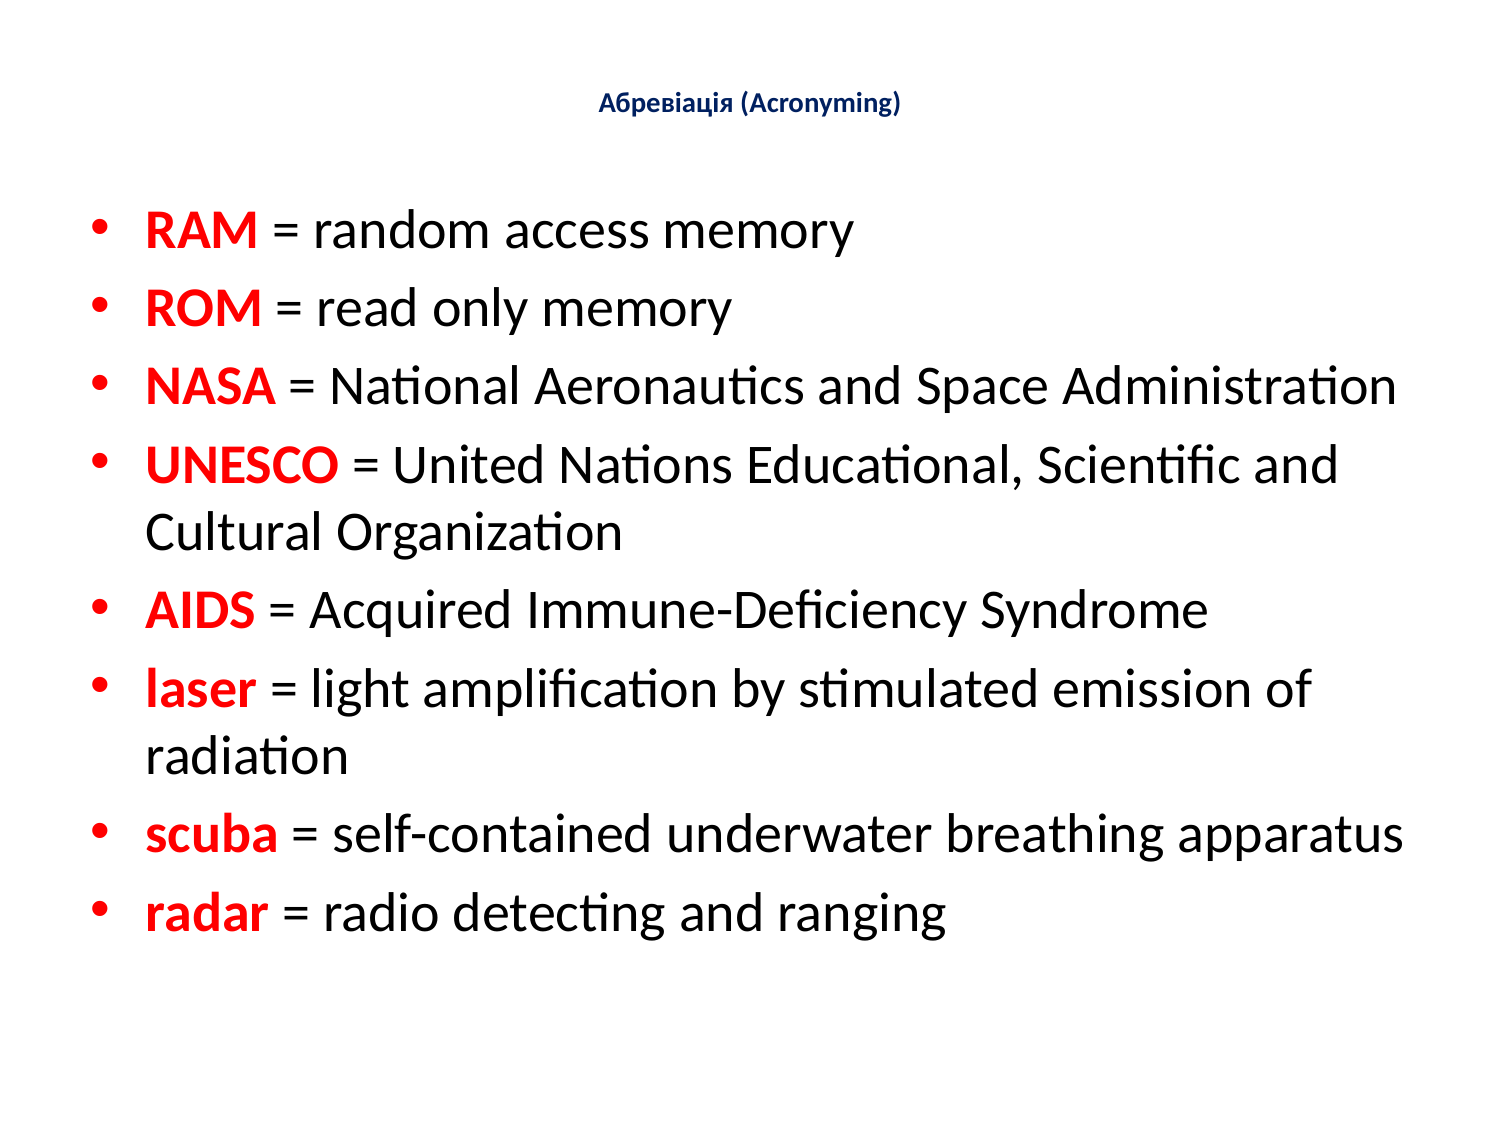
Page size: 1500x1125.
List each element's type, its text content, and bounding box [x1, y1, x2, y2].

list RAM = random access memory ROM = read only memory NASA = National Aeronautics and Space Administration UNESCO = United Nations Educational, Scientific and Cultural Organization AIDS = Acquired Immune-Deficiency Syndrome laser = light amplification by stimulated emission of radiation scuba = self-contained underwater breathing apparatus radar = radio detecting and ranging [75, 184, 1425, 1005]
title Абревіація (Acronyming) [75, 45, 1425, 161]
